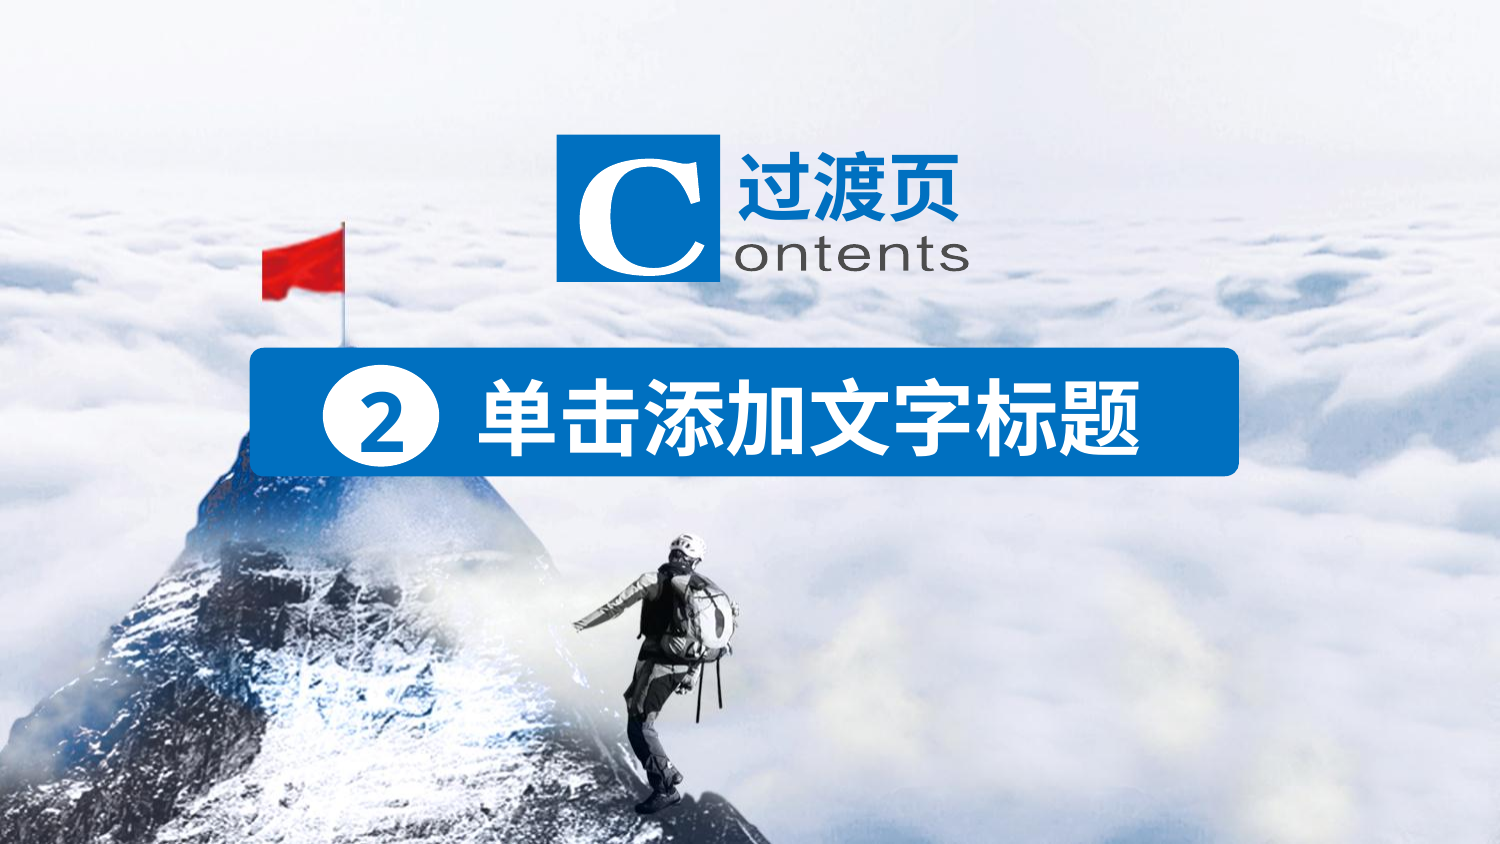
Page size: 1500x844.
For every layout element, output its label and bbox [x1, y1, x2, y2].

text_box [322, 361, 440, 478]
picture [0, 0, 1500, 844]
